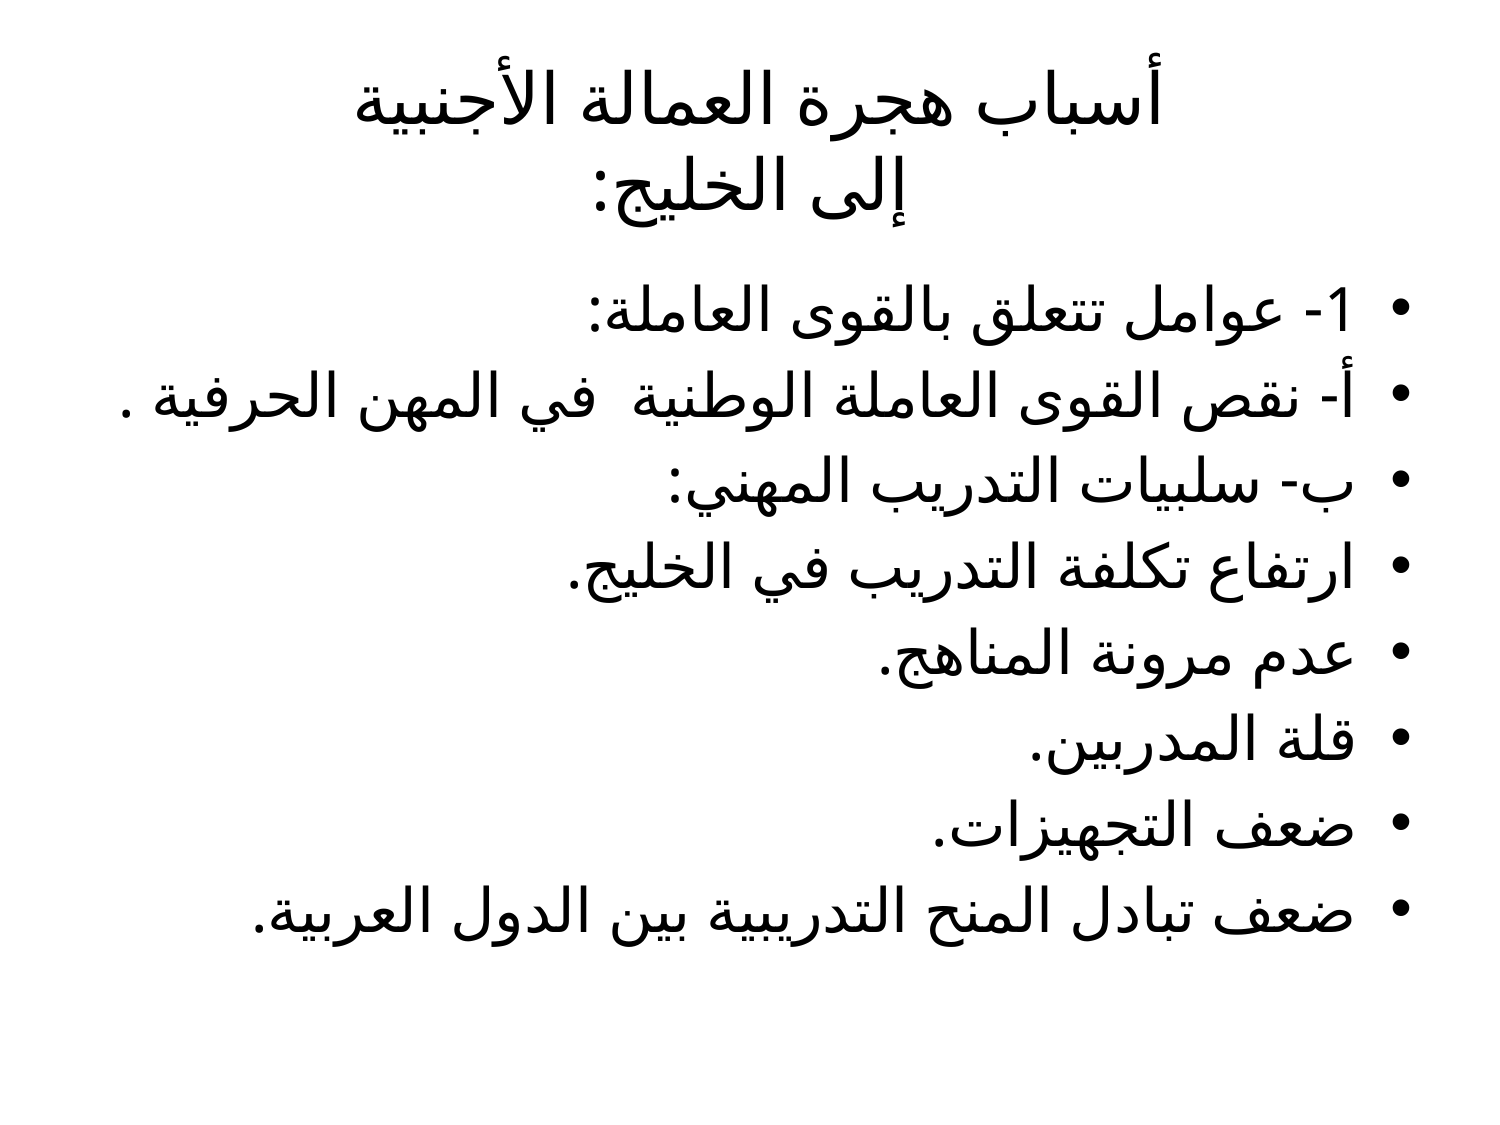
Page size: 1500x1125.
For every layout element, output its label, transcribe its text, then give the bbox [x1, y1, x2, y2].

title أسباب هجرة العمالة الأجنبية إلى الخليج: [75, 45, 1425, 233]
list 1- عوامل تتعلق بالقوى العاملة: أ- نقص القوى العاملة الوطنية في المهن الحرفية . ب- سلبيات التدريب المهني: ارتفاع تكلفة التدريب في الخليج. عدم مرونة المناهج. قلة المدربين. ضعف التجهيزات. ضعف تبادل المنح التدريبية بين الدول العربية. [75, 262, 1425, 1005]
